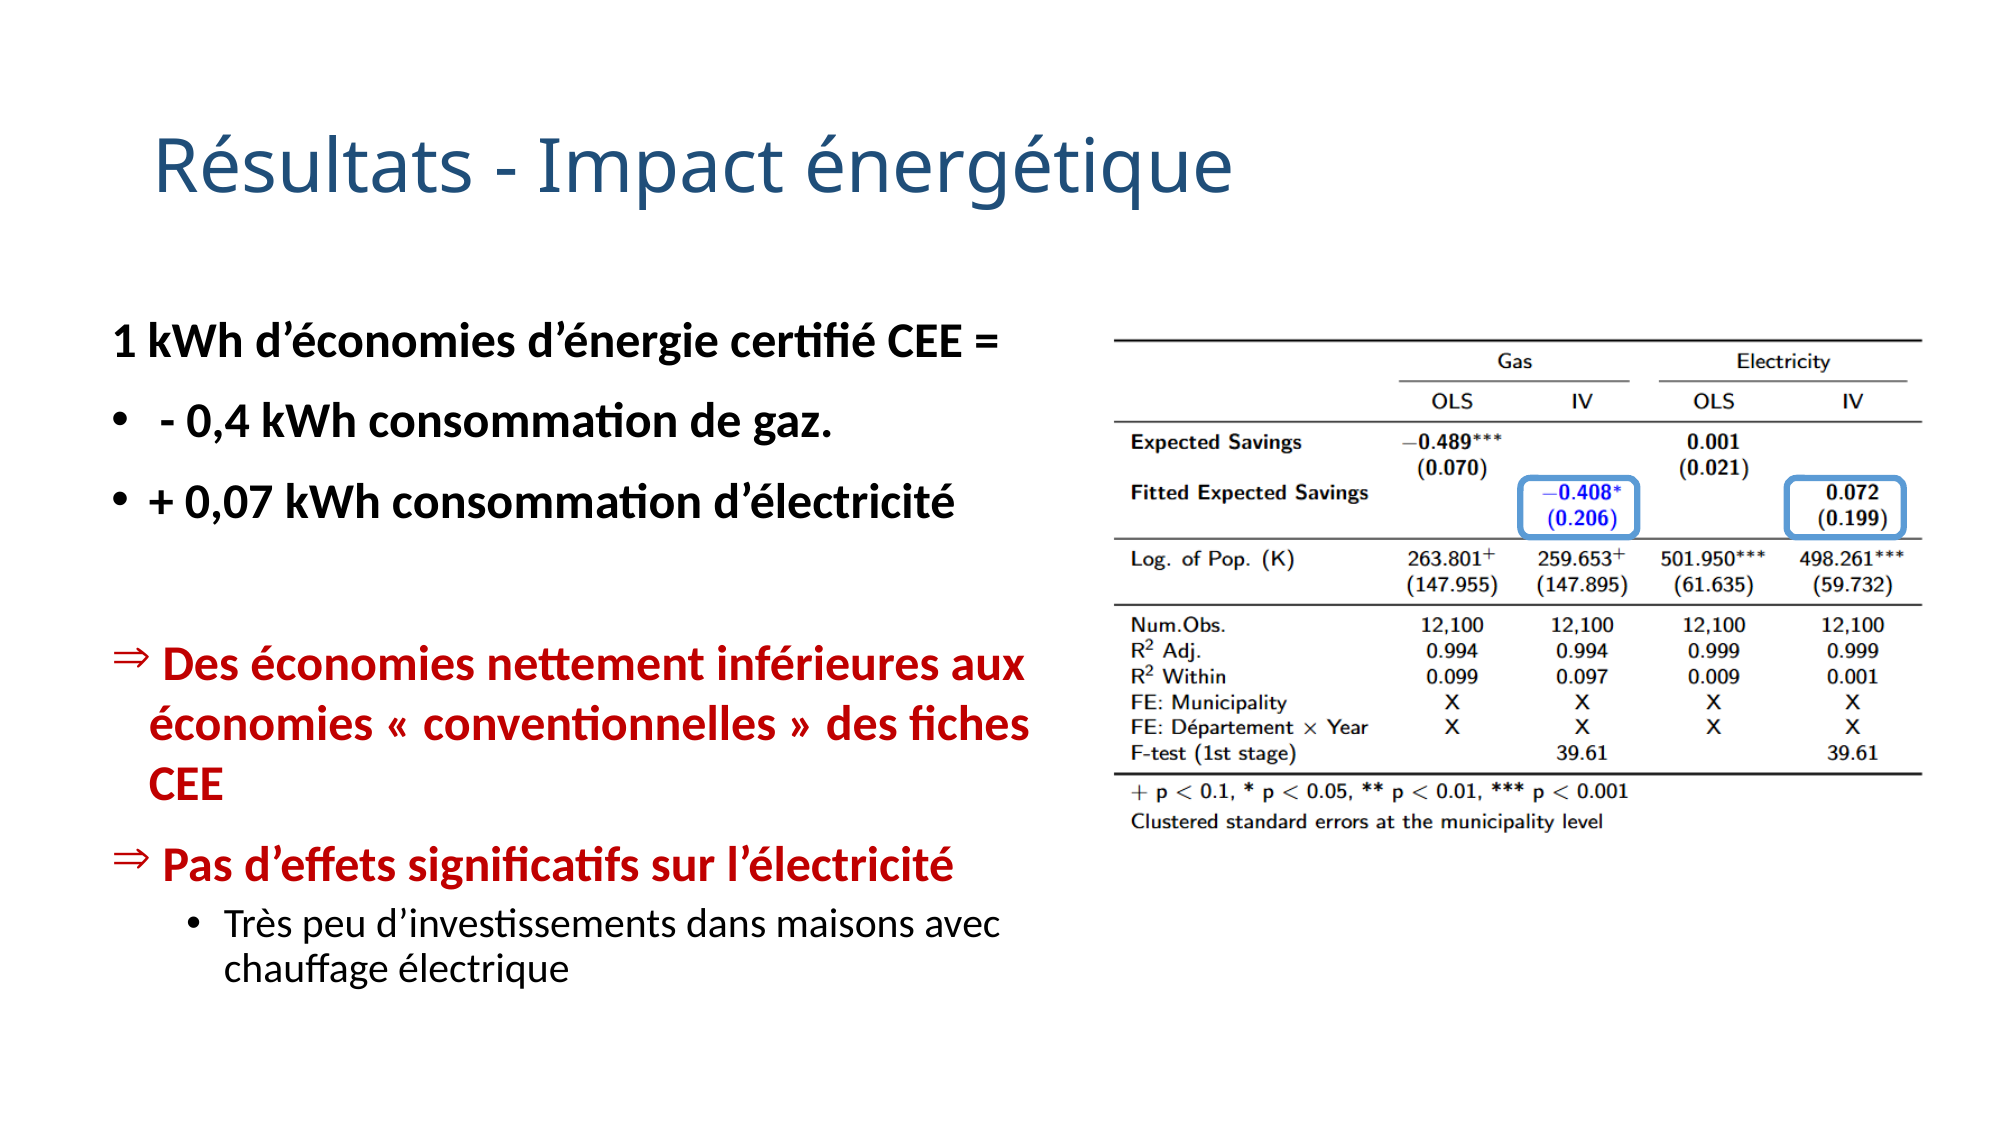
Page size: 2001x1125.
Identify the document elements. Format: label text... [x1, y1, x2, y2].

list 1 kWh d’économies d’énergie certifié CEE = - 0,4 kWh consommation de gaz. + 0,07 kWh consommation d’électricité Des économies nettement inférieures aux économies « conventionnelles » des fiches CEE Pas d’effets significatifs sur l’électricité Très peu d’investissements dans maisons avec chauffage électrique [96, 299, 1079, 1035]
title Résultats - Impact énergétique [137, 59, 1863, 278]
picture [1095, 312, 1946, 844]
